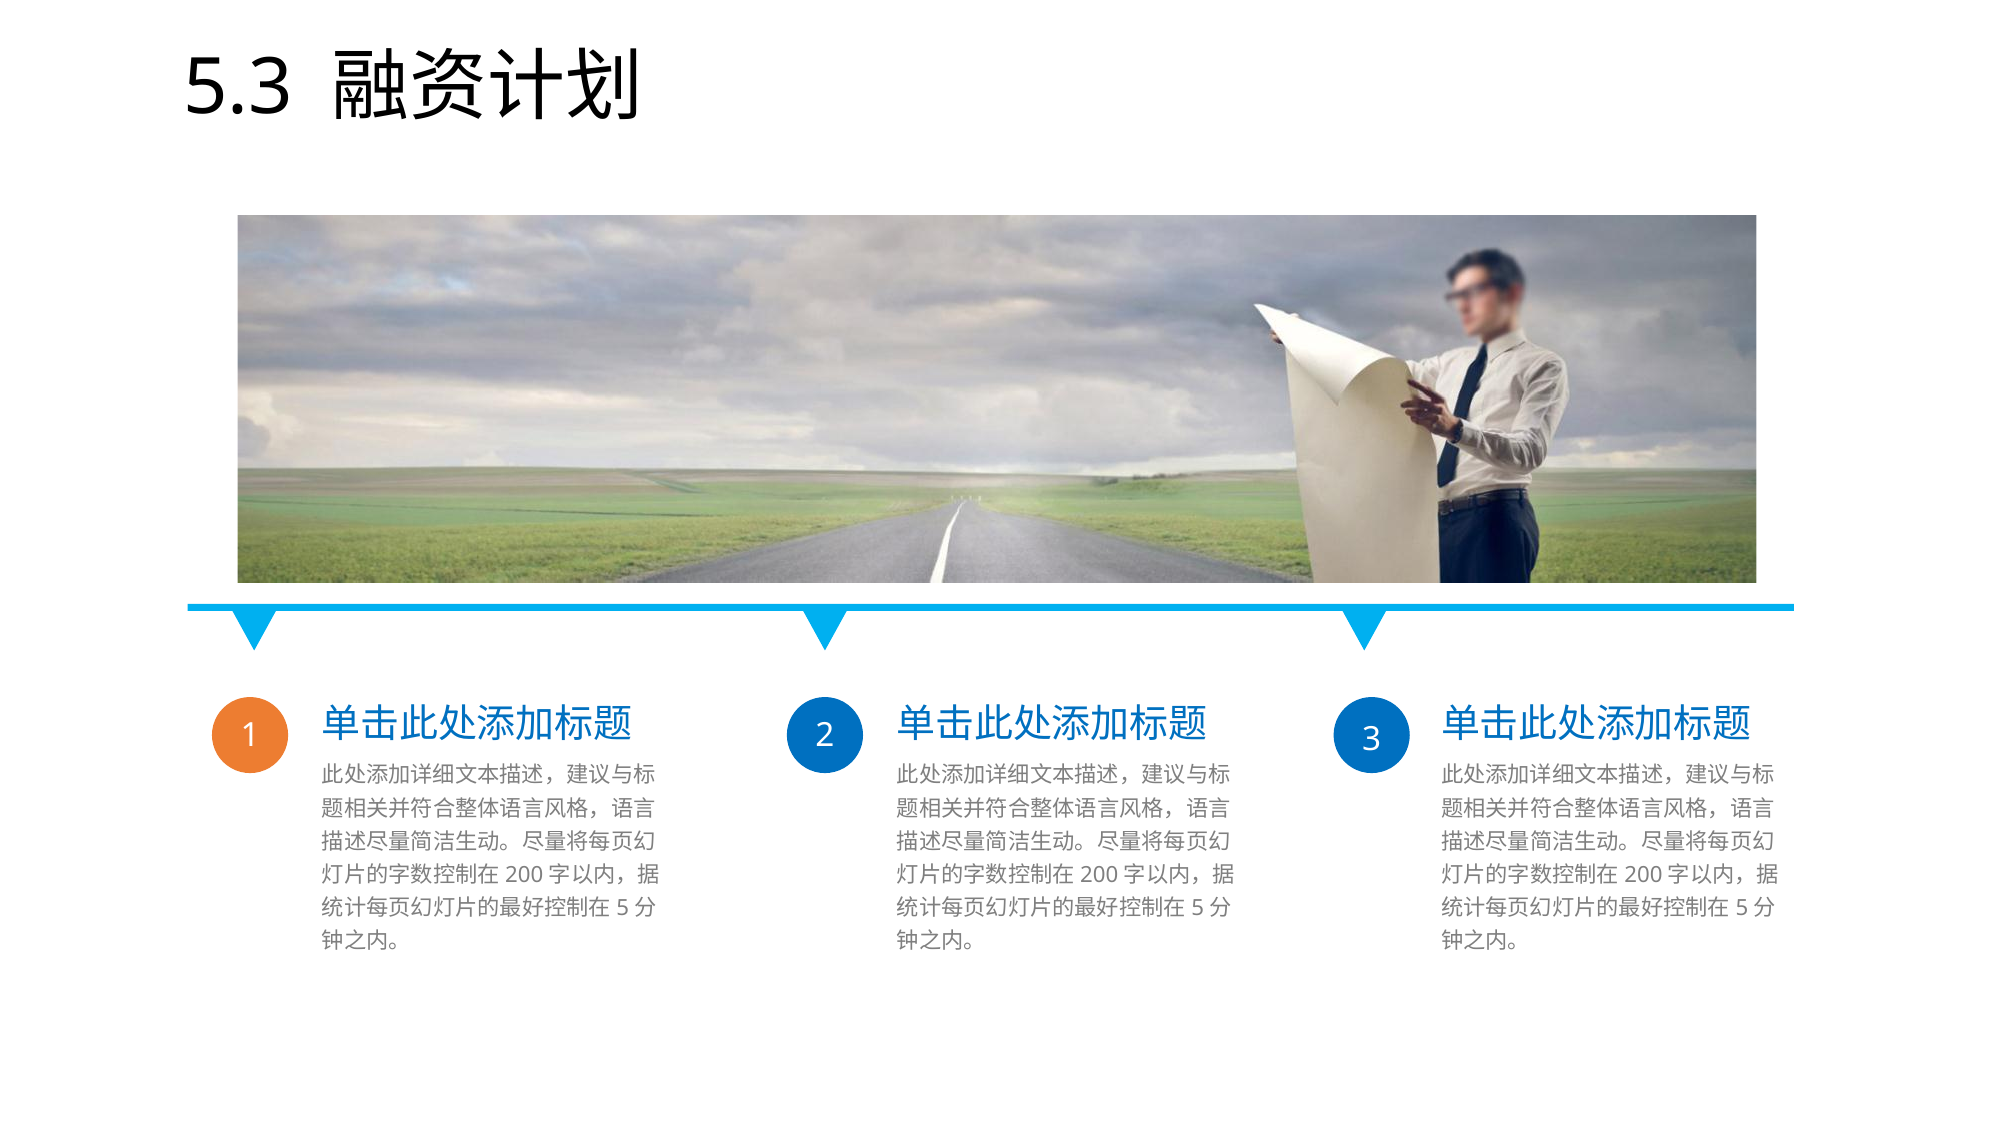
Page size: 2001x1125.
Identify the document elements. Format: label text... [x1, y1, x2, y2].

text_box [1440, 699, 1796, 988]
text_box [187, 603, 1795, 651]
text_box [1333, 696, 1410, 774]
text_box [237, 215, 1757, 583]
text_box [786, 696, 864, 774]
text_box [211, 696, 289, 774]
text_box 5.3 融资计划 [163, 25, 764, 139]
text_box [321, 699, 677, 988]
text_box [896, 699, 1252, 988]
